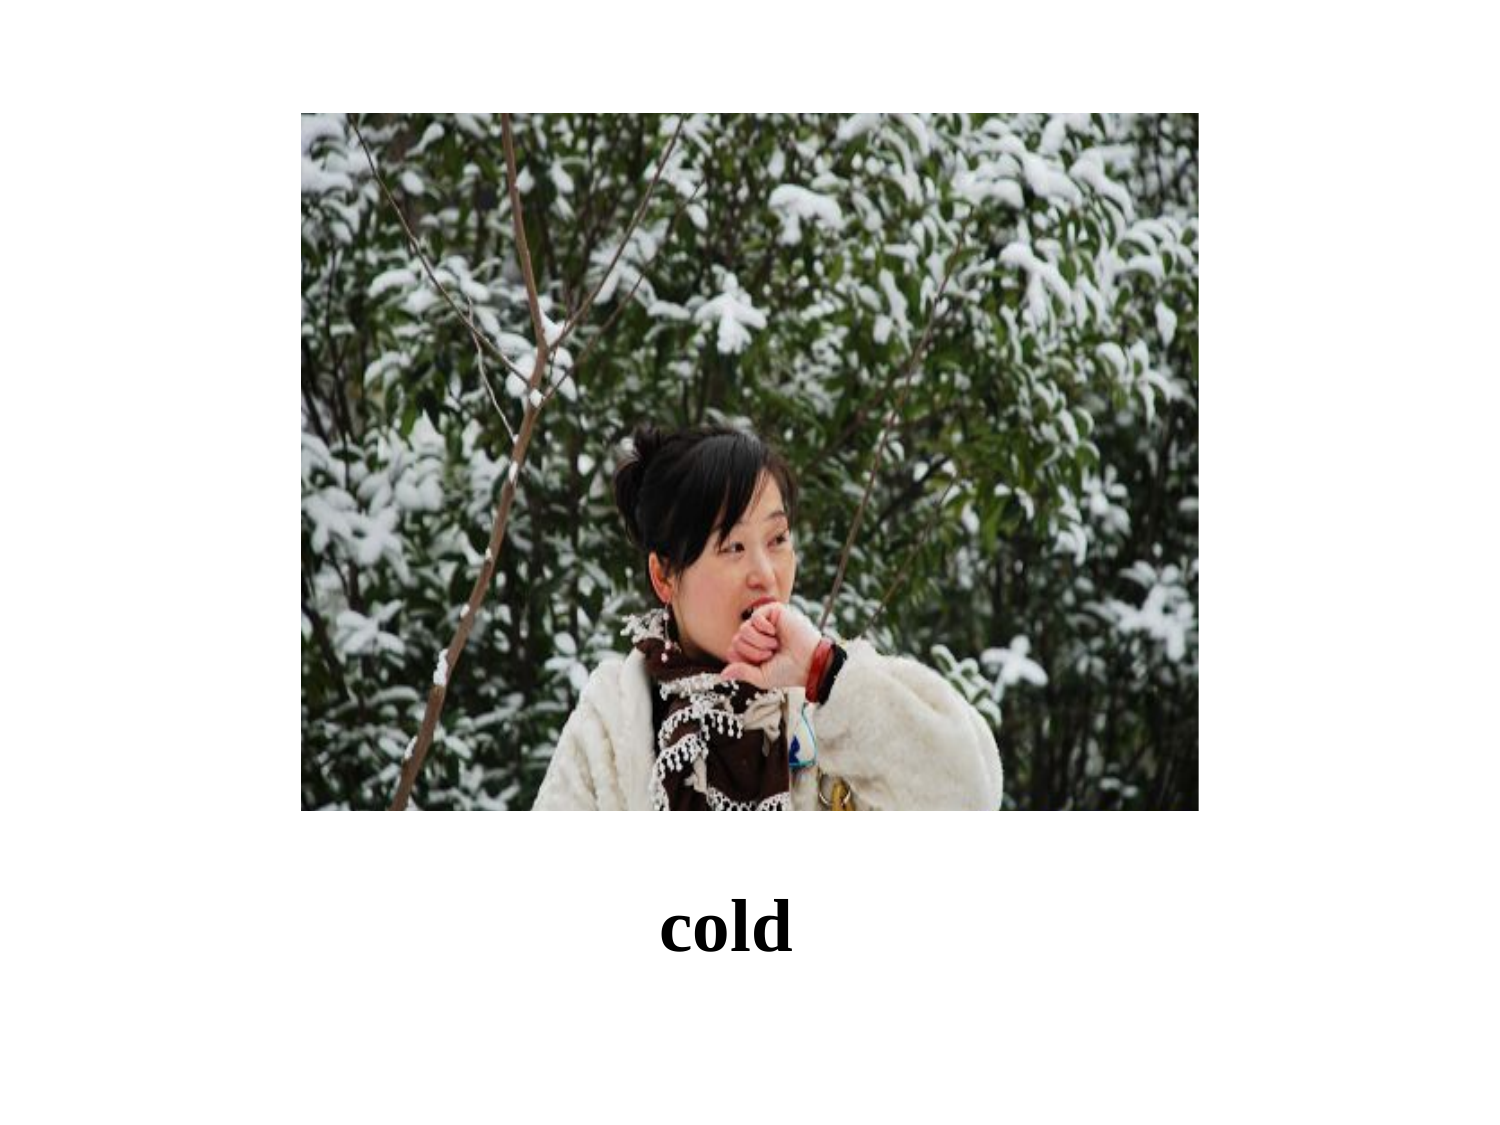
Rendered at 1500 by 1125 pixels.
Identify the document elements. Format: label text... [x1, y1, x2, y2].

picture [300, 113, 1199, 811]
text_box cold [620, 869, 833, 975]
